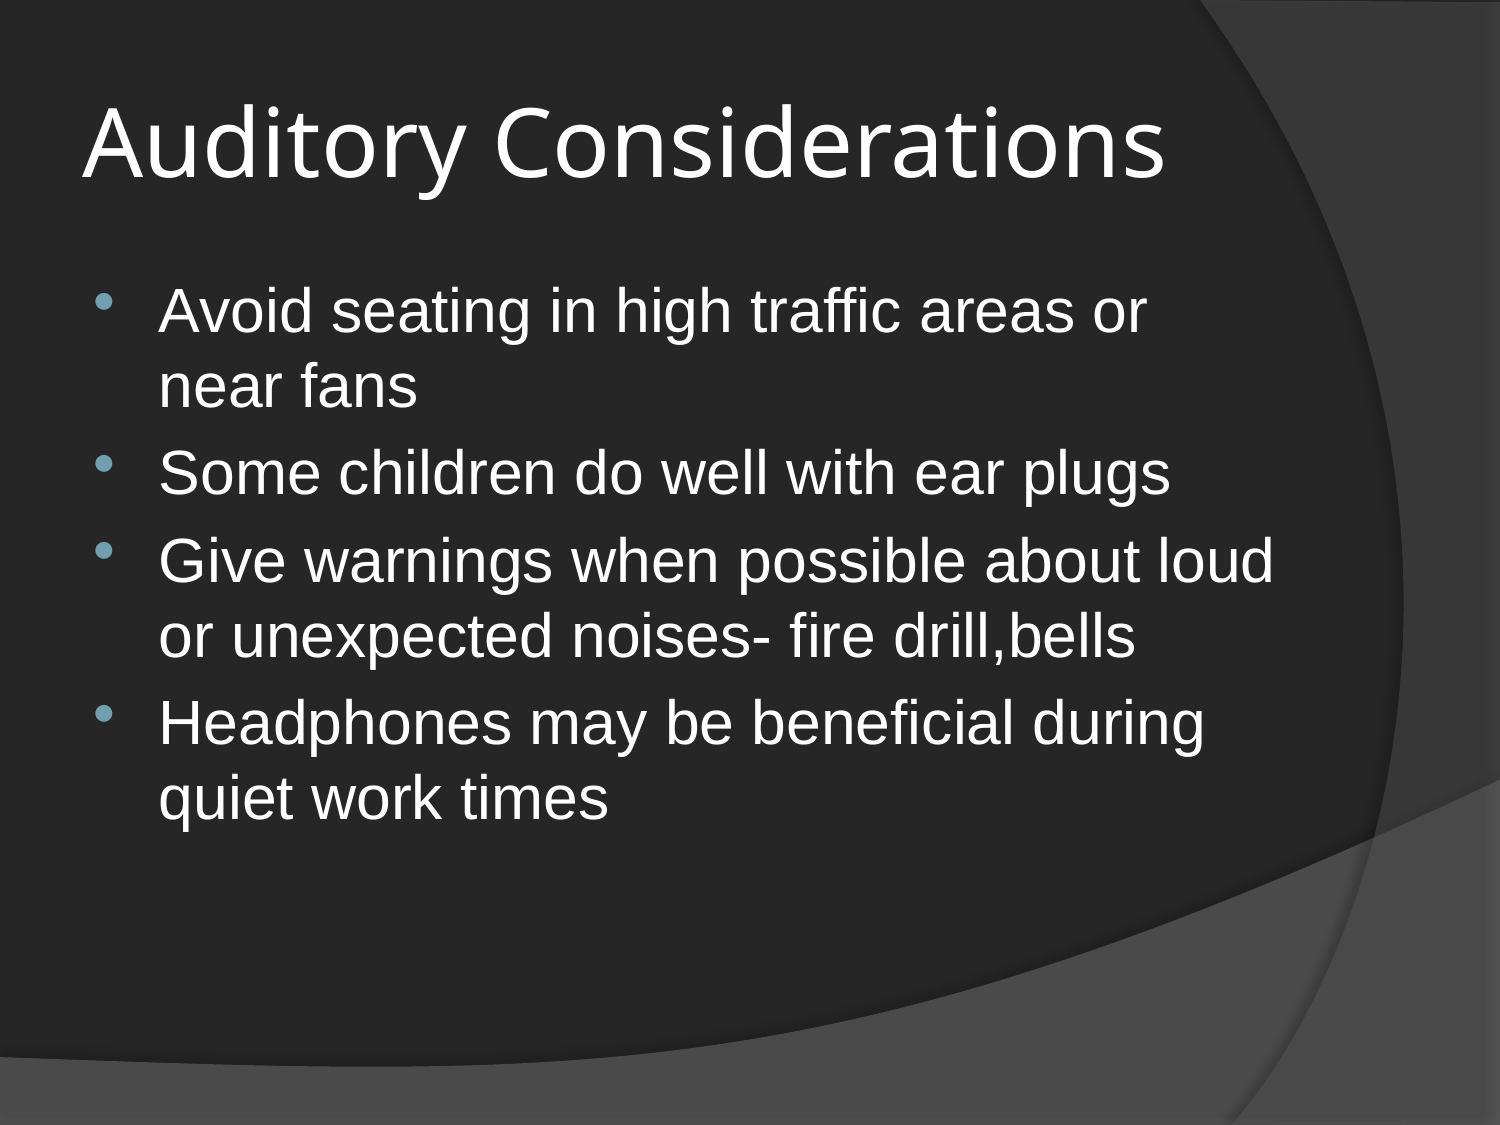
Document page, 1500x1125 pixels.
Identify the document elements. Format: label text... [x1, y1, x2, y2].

title Auditory Considerations [75, 45, 1300, 233]
list Avoid seating in high traffic areas or near fans Some children do well with ear plugs Give warnings when possible about loud or unexpected noises- fire drill,bells Headphones may be beneficial during quiet work times [75, 262, 1300, 1005]
